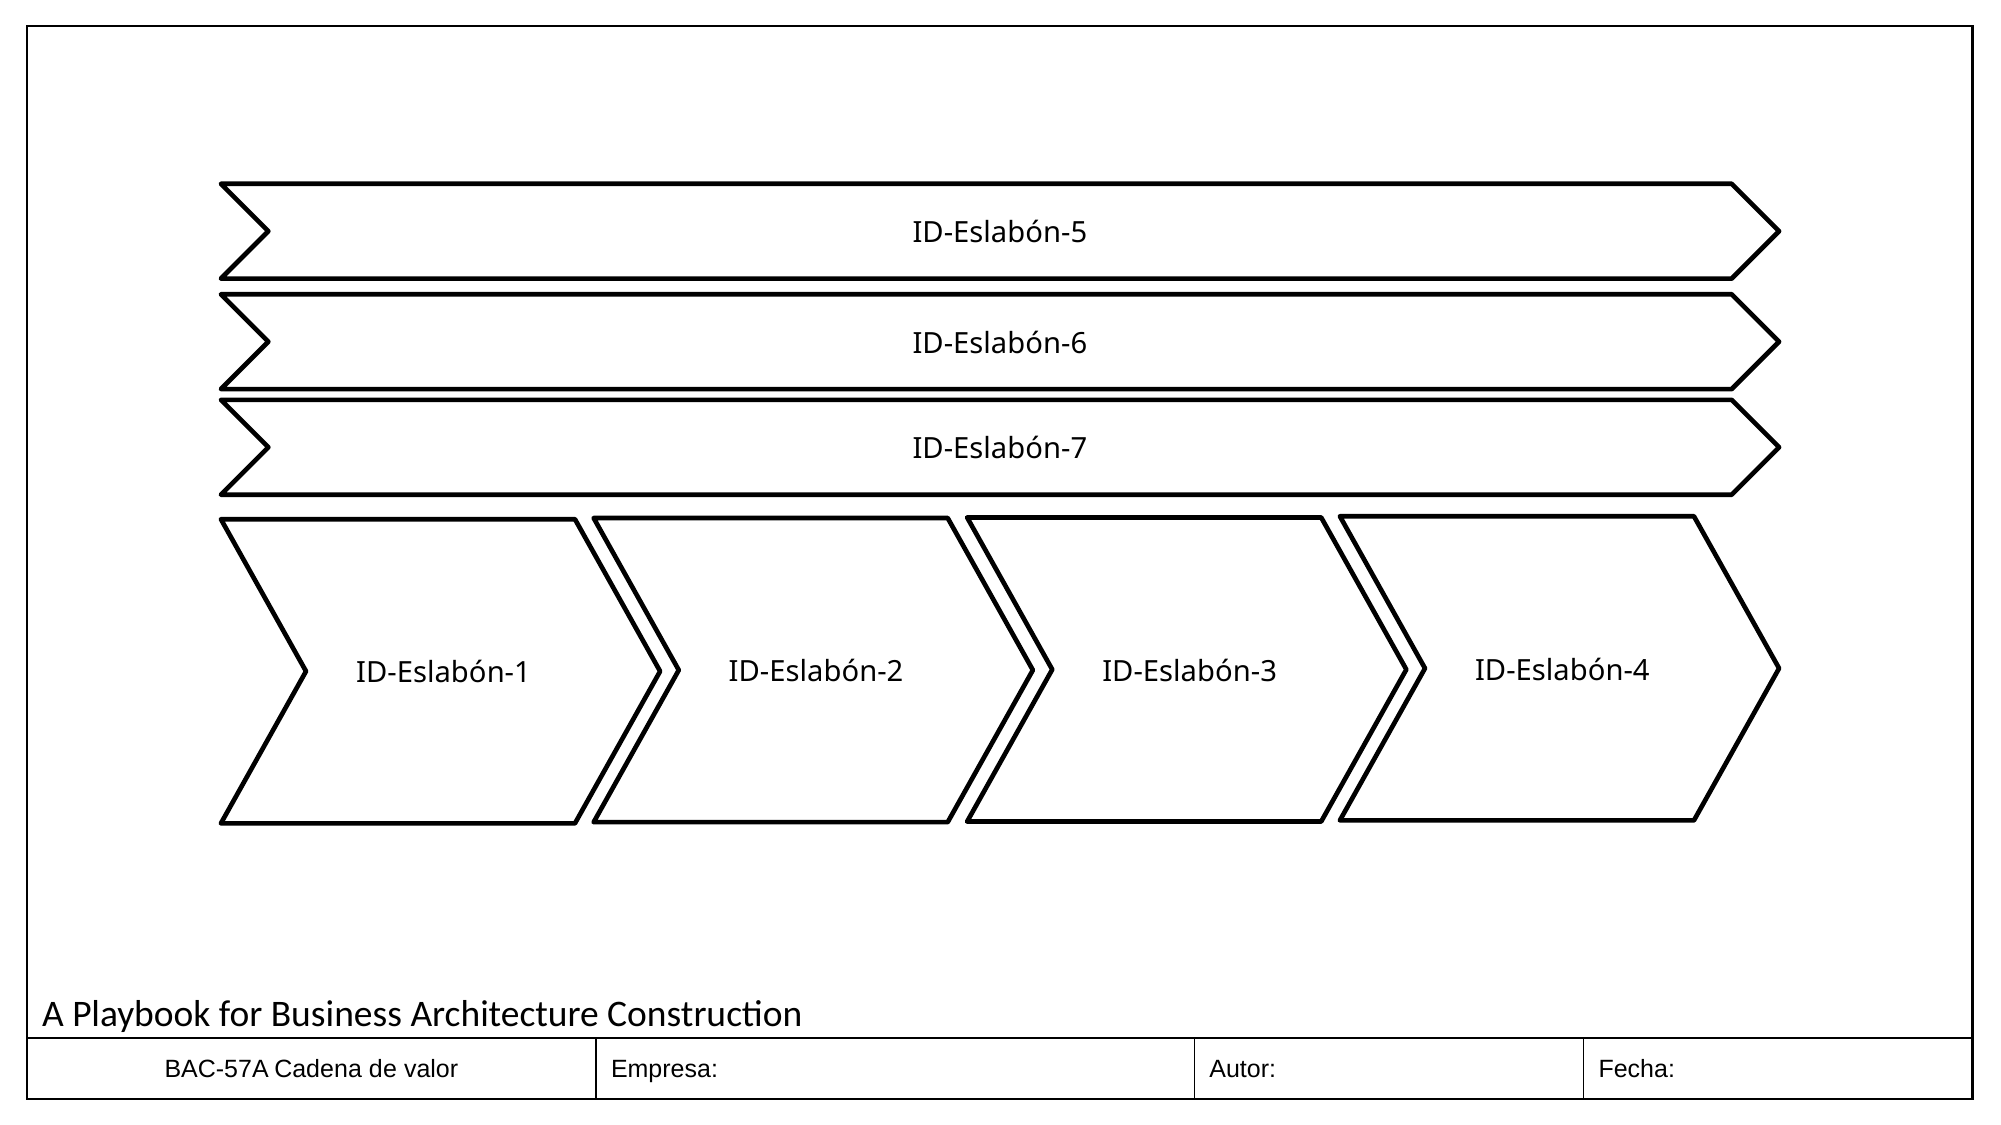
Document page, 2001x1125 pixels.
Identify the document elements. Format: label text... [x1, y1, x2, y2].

table_header BAC-57A Cadena de valor [28, 1041, 595, 1098]
table_header Empresa: [597, 1039, 1194, 1098]
text_box ID-Eslabón-2 [593, 518, 1033, 823]
table_header Fecha: [1584, 1039, 1972, 1098]
text_box ID-Eslabón-1 [220, 519, 661, 824]
text_box ID-Eslabón-6 [220, 294, 1780, 390]
text_box A Playbook for Business Architecture Construction [27, 981, 1028, 1041]
text_box ID-Eslabón-5 [220, 183, 1780, 279]
text_box ID-Eslabón-4 [1339, 516, 1780, 821]
text_box [26, 25, 1974, 1100]
text_box ID-Eslabón-7 [220, 399, 1780, 495]
text_box ID-Eslabón-3 [967, 517, 1407, 822]
table_header Autor: [1195, 1039, 1583, 1098]
